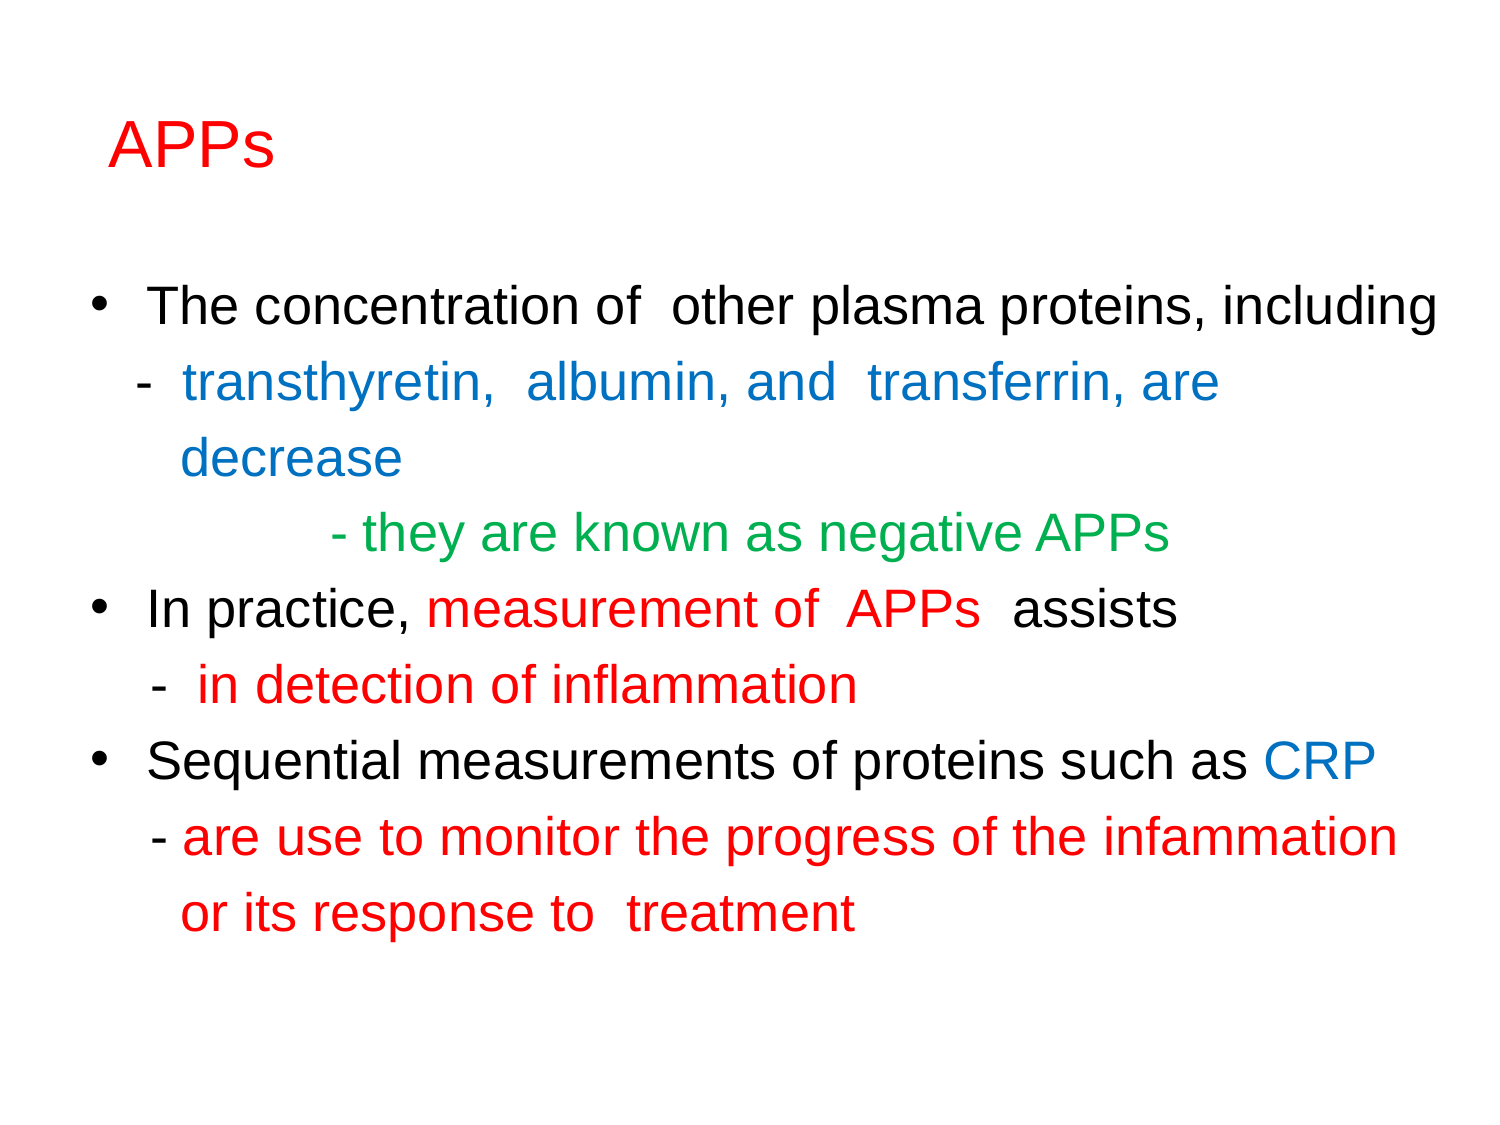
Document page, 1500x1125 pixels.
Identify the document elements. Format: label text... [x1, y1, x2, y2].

list The concentration of other plasma proteins, including - transthyretin, albumin, and transferrin, are decrease - they are known as negative APPs In practice, measurement of APPs assists - in detection of inflammation Sequential measurements of proteins such as CRP - are use to monitor the progress of the infammation or its response to treatment [75, 262, 1465, 1005]
title APPs [93, 46, 1444, 235]
